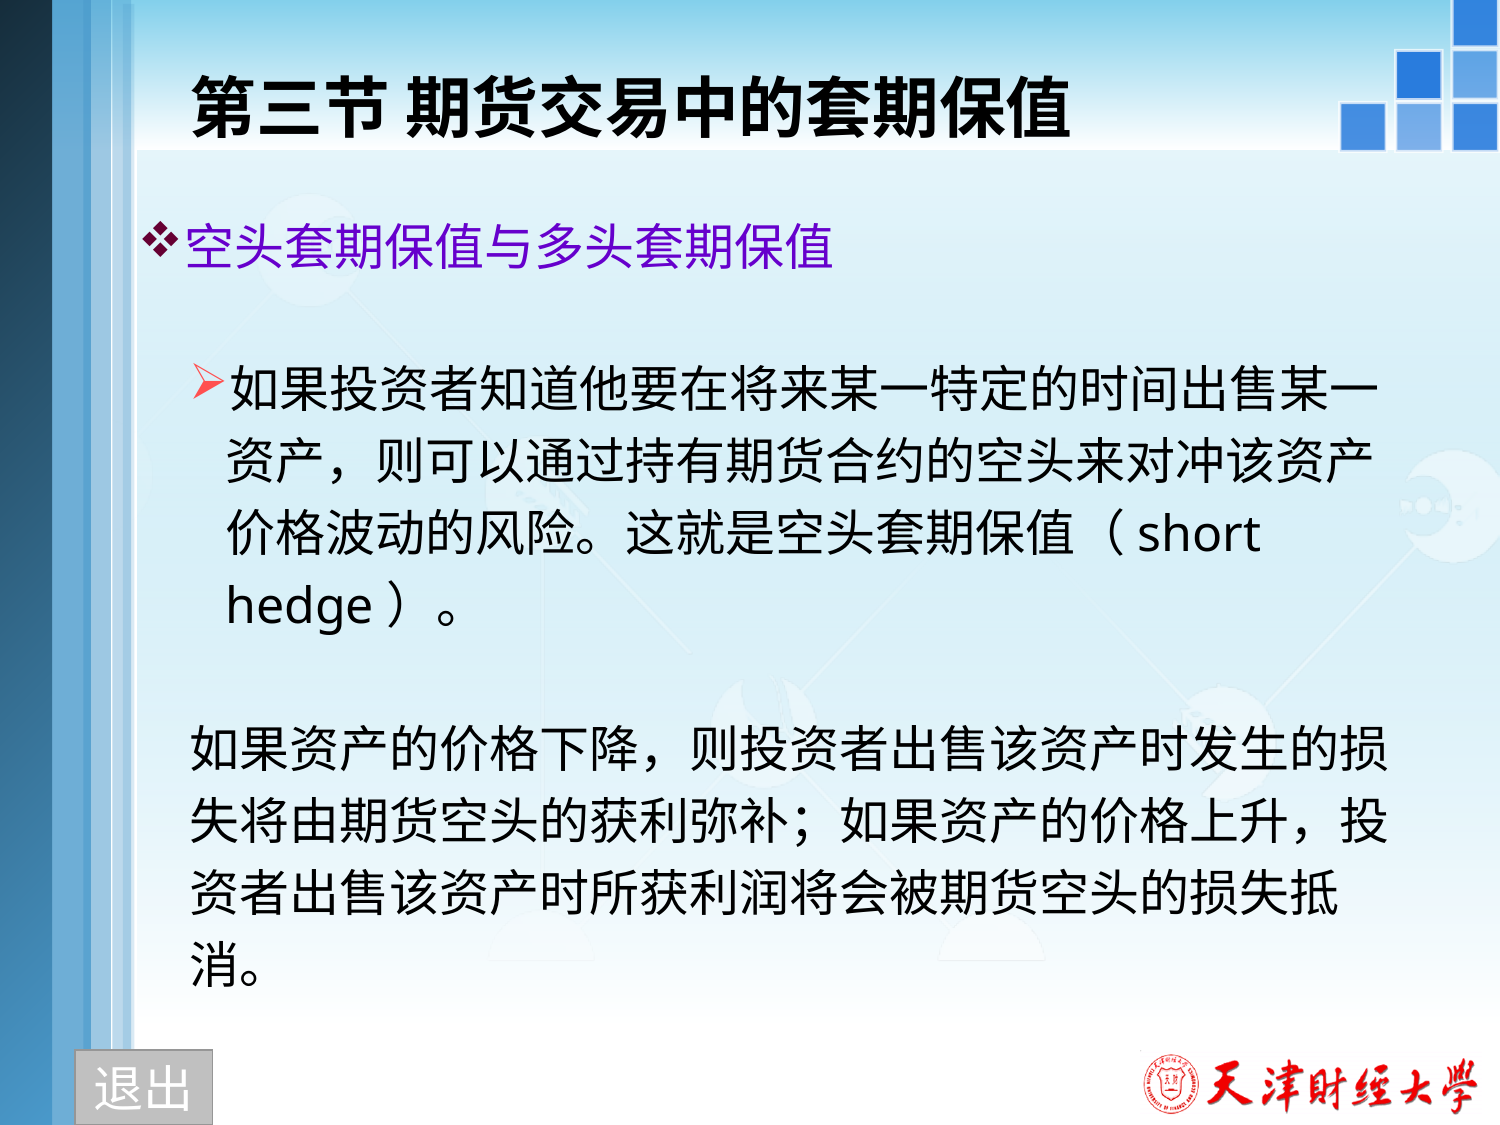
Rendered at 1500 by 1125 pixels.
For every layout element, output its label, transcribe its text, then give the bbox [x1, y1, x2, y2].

text_box 退出 [74, 1049, 213, 1125]
text_box 如果投资者知道他要在将来某一特定的时间出售某一资产，则可以通过持有期货合约的空头来对冲该资产价格波动的风险。这就是空头套期保值（short hedge）。 如果资产的价格下降，则投资者出售该资产时发生的损失将由期货空头的获利弥补；如果资产的价格上升，投资者出售该资产时所获利润将会被期货空头的损失抵消。 [174, 337, 1438, 1073]
picture [1131, 1049, 1500, 1119]
text_box 空头套期保值与多头套期保值 [123, 207, 1049, 283]
picture [132, 150, 1500, 965]
title 第三节 期货交易中的套期保值 [174, 75, 1175, 138]
